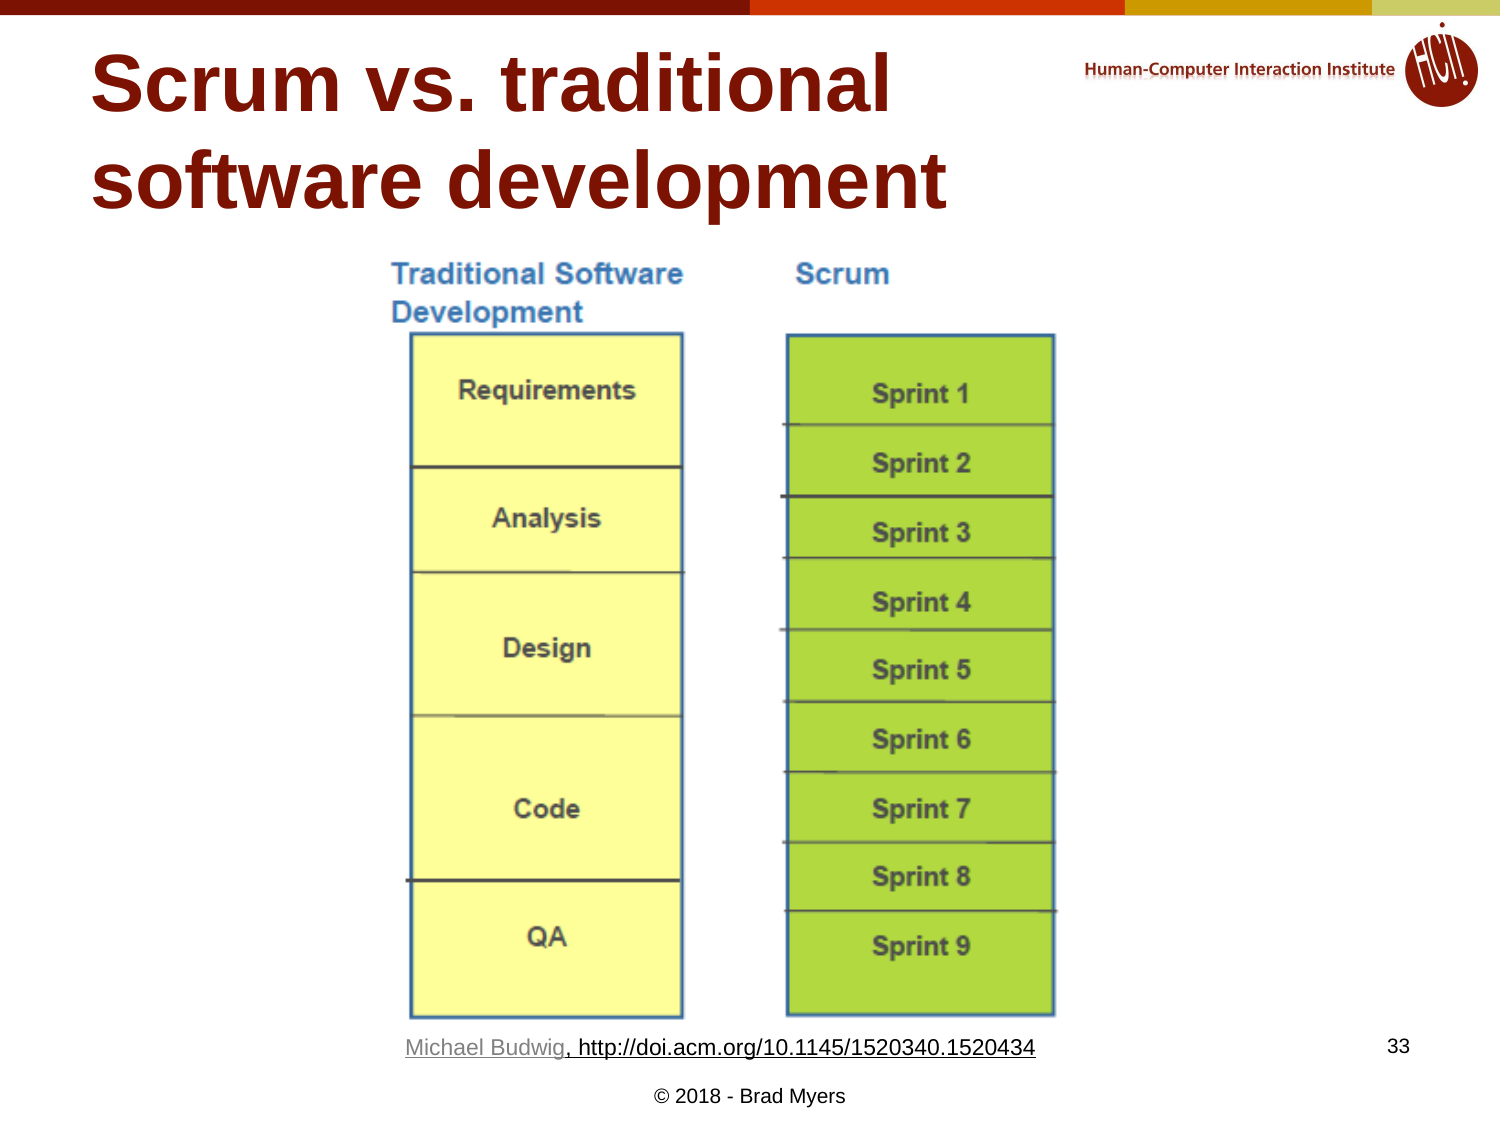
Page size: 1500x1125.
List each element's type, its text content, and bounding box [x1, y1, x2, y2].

picture [374, 237, 1076, 1040]
slide_number 33 [1074, 1024, 1426, 1101]
footer © 2018 - Brad Myers [512, 1074, 988, 1101]
picture [1313, 22, 1478, 107]
title Scrum vs. traditional software development [74, 19, 1313, 233]
text_box Michael Budwig, http://doi.acm.org/10.1145/1520340.1520434 [390, 1048, 1058, 1068]
